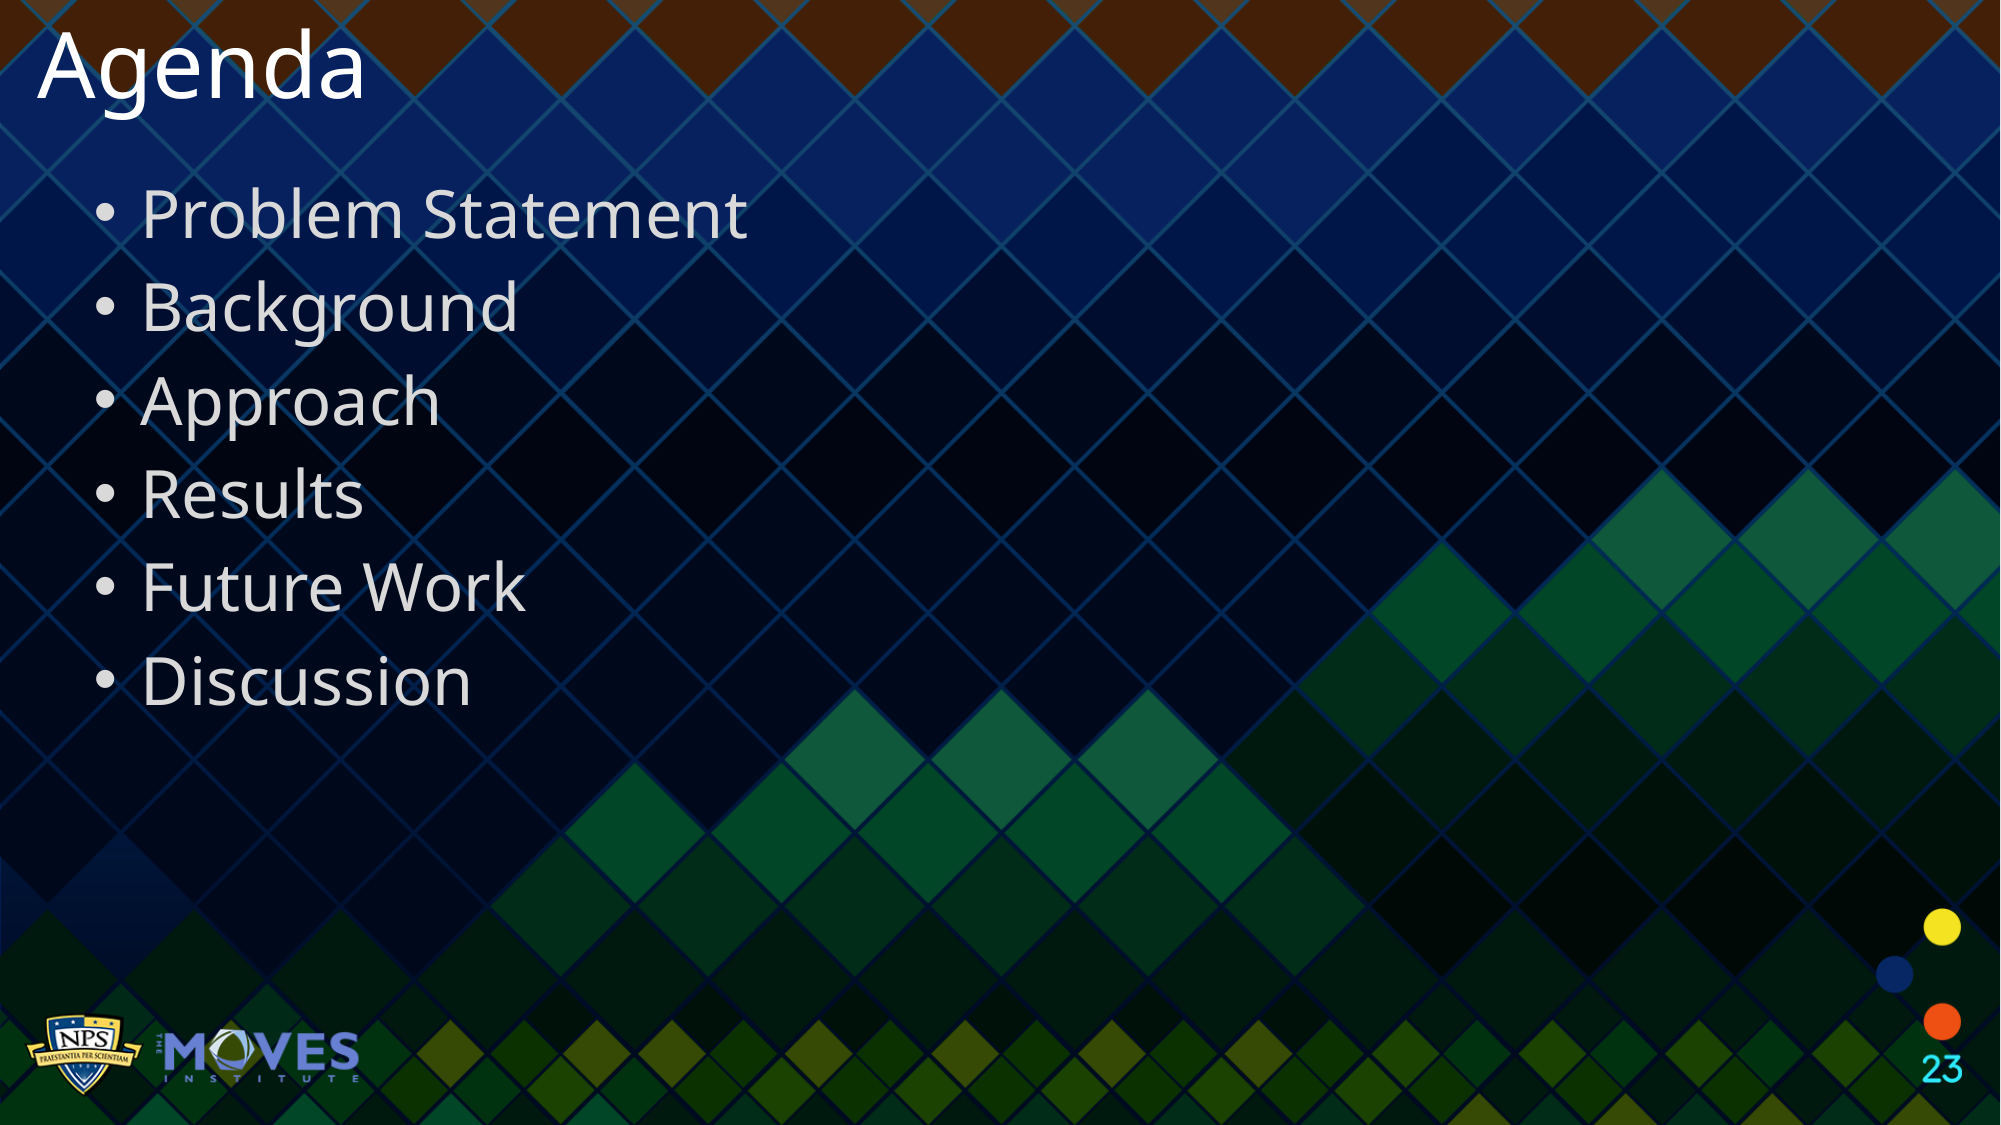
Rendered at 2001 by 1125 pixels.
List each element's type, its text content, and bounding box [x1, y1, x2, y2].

text_box Problem Statement Background Approach Results Future Work Discussion [78, 164, 1922, 726]
text_box Agenda [22, 0, 1977, 125]
picture [0, 0, 2001, 1125]
